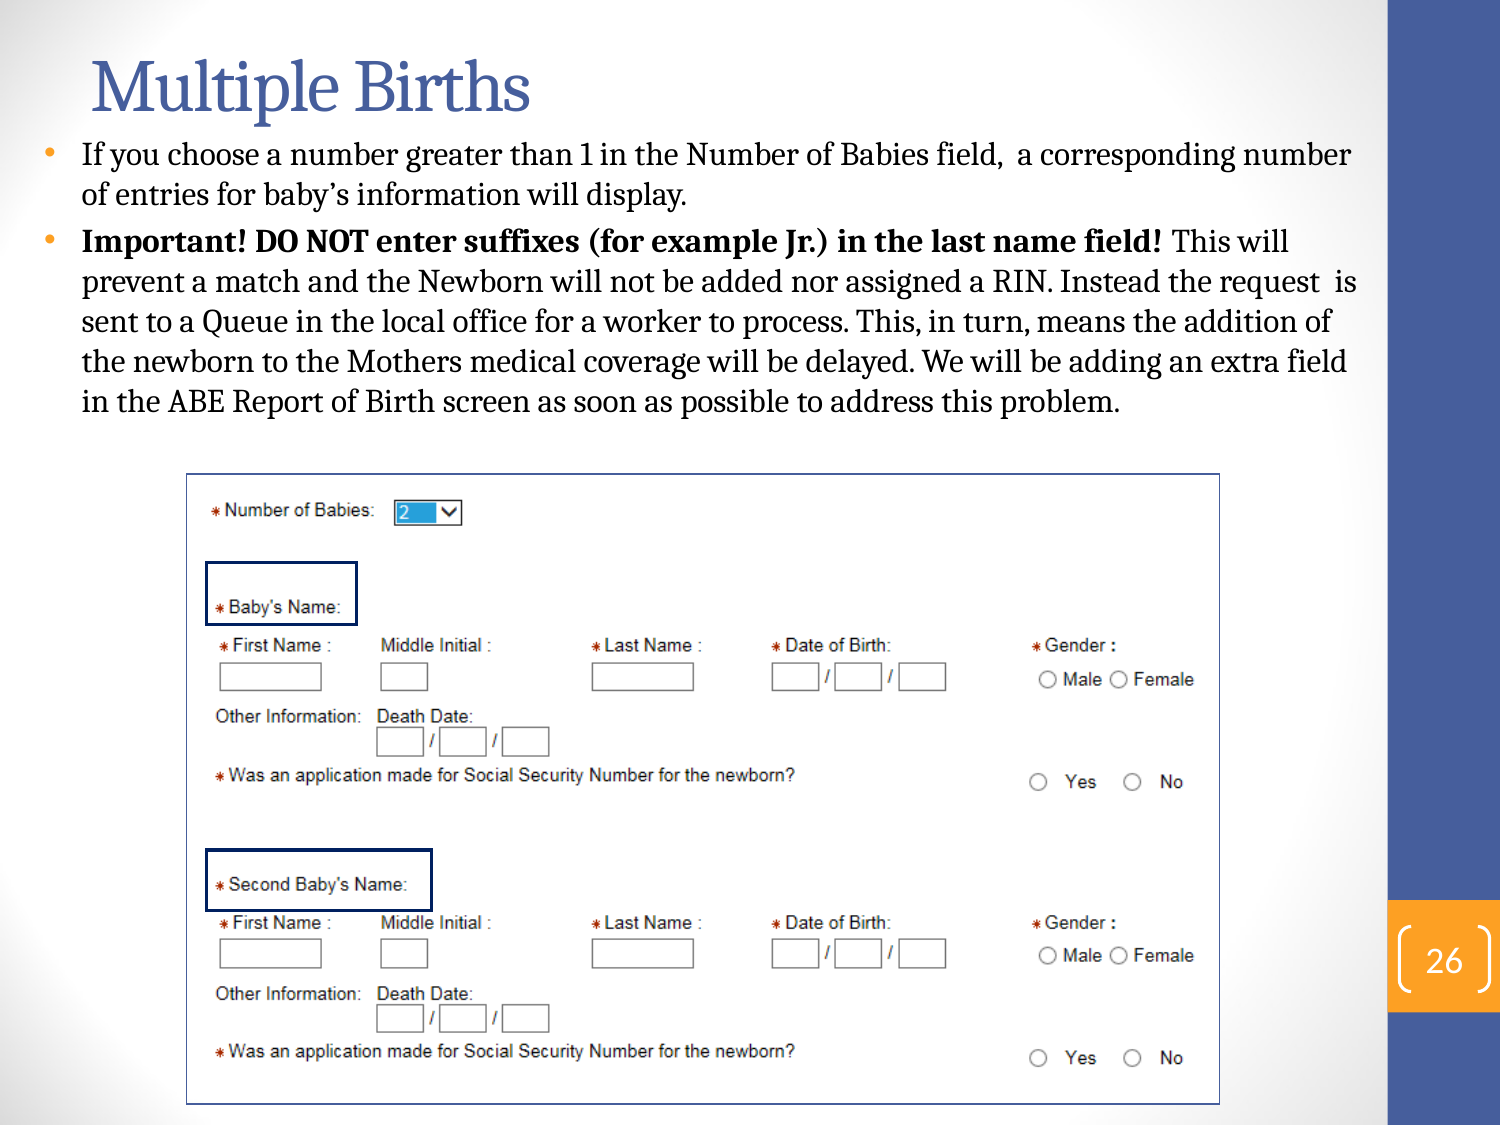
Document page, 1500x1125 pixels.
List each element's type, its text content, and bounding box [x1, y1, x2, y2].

slide_number 26 [1397, 924, 1492, 994]
picture [0, 0, 1387, 1125]
list If you choose a number greater than 1 in the Number of Babies field, a corresponding number of entries for baby’s information will display. Important! DO NOT enter suffixes (for example Jr.) in the last name field! This will prevent a match and the Newborn will not be added nor assigned a RIN. Instead the request is sent to a Queue in the local office for a worker to process. This, in turn, means the addition of the newborn to the Mothers medical coverage will be delayed. We will be adding an extra field in the ABE Report of Birth screen as soon as possible to address this problem. [10, 125, 1388, 1050]
title Multiple Births [75, 45, 1325, 125]
